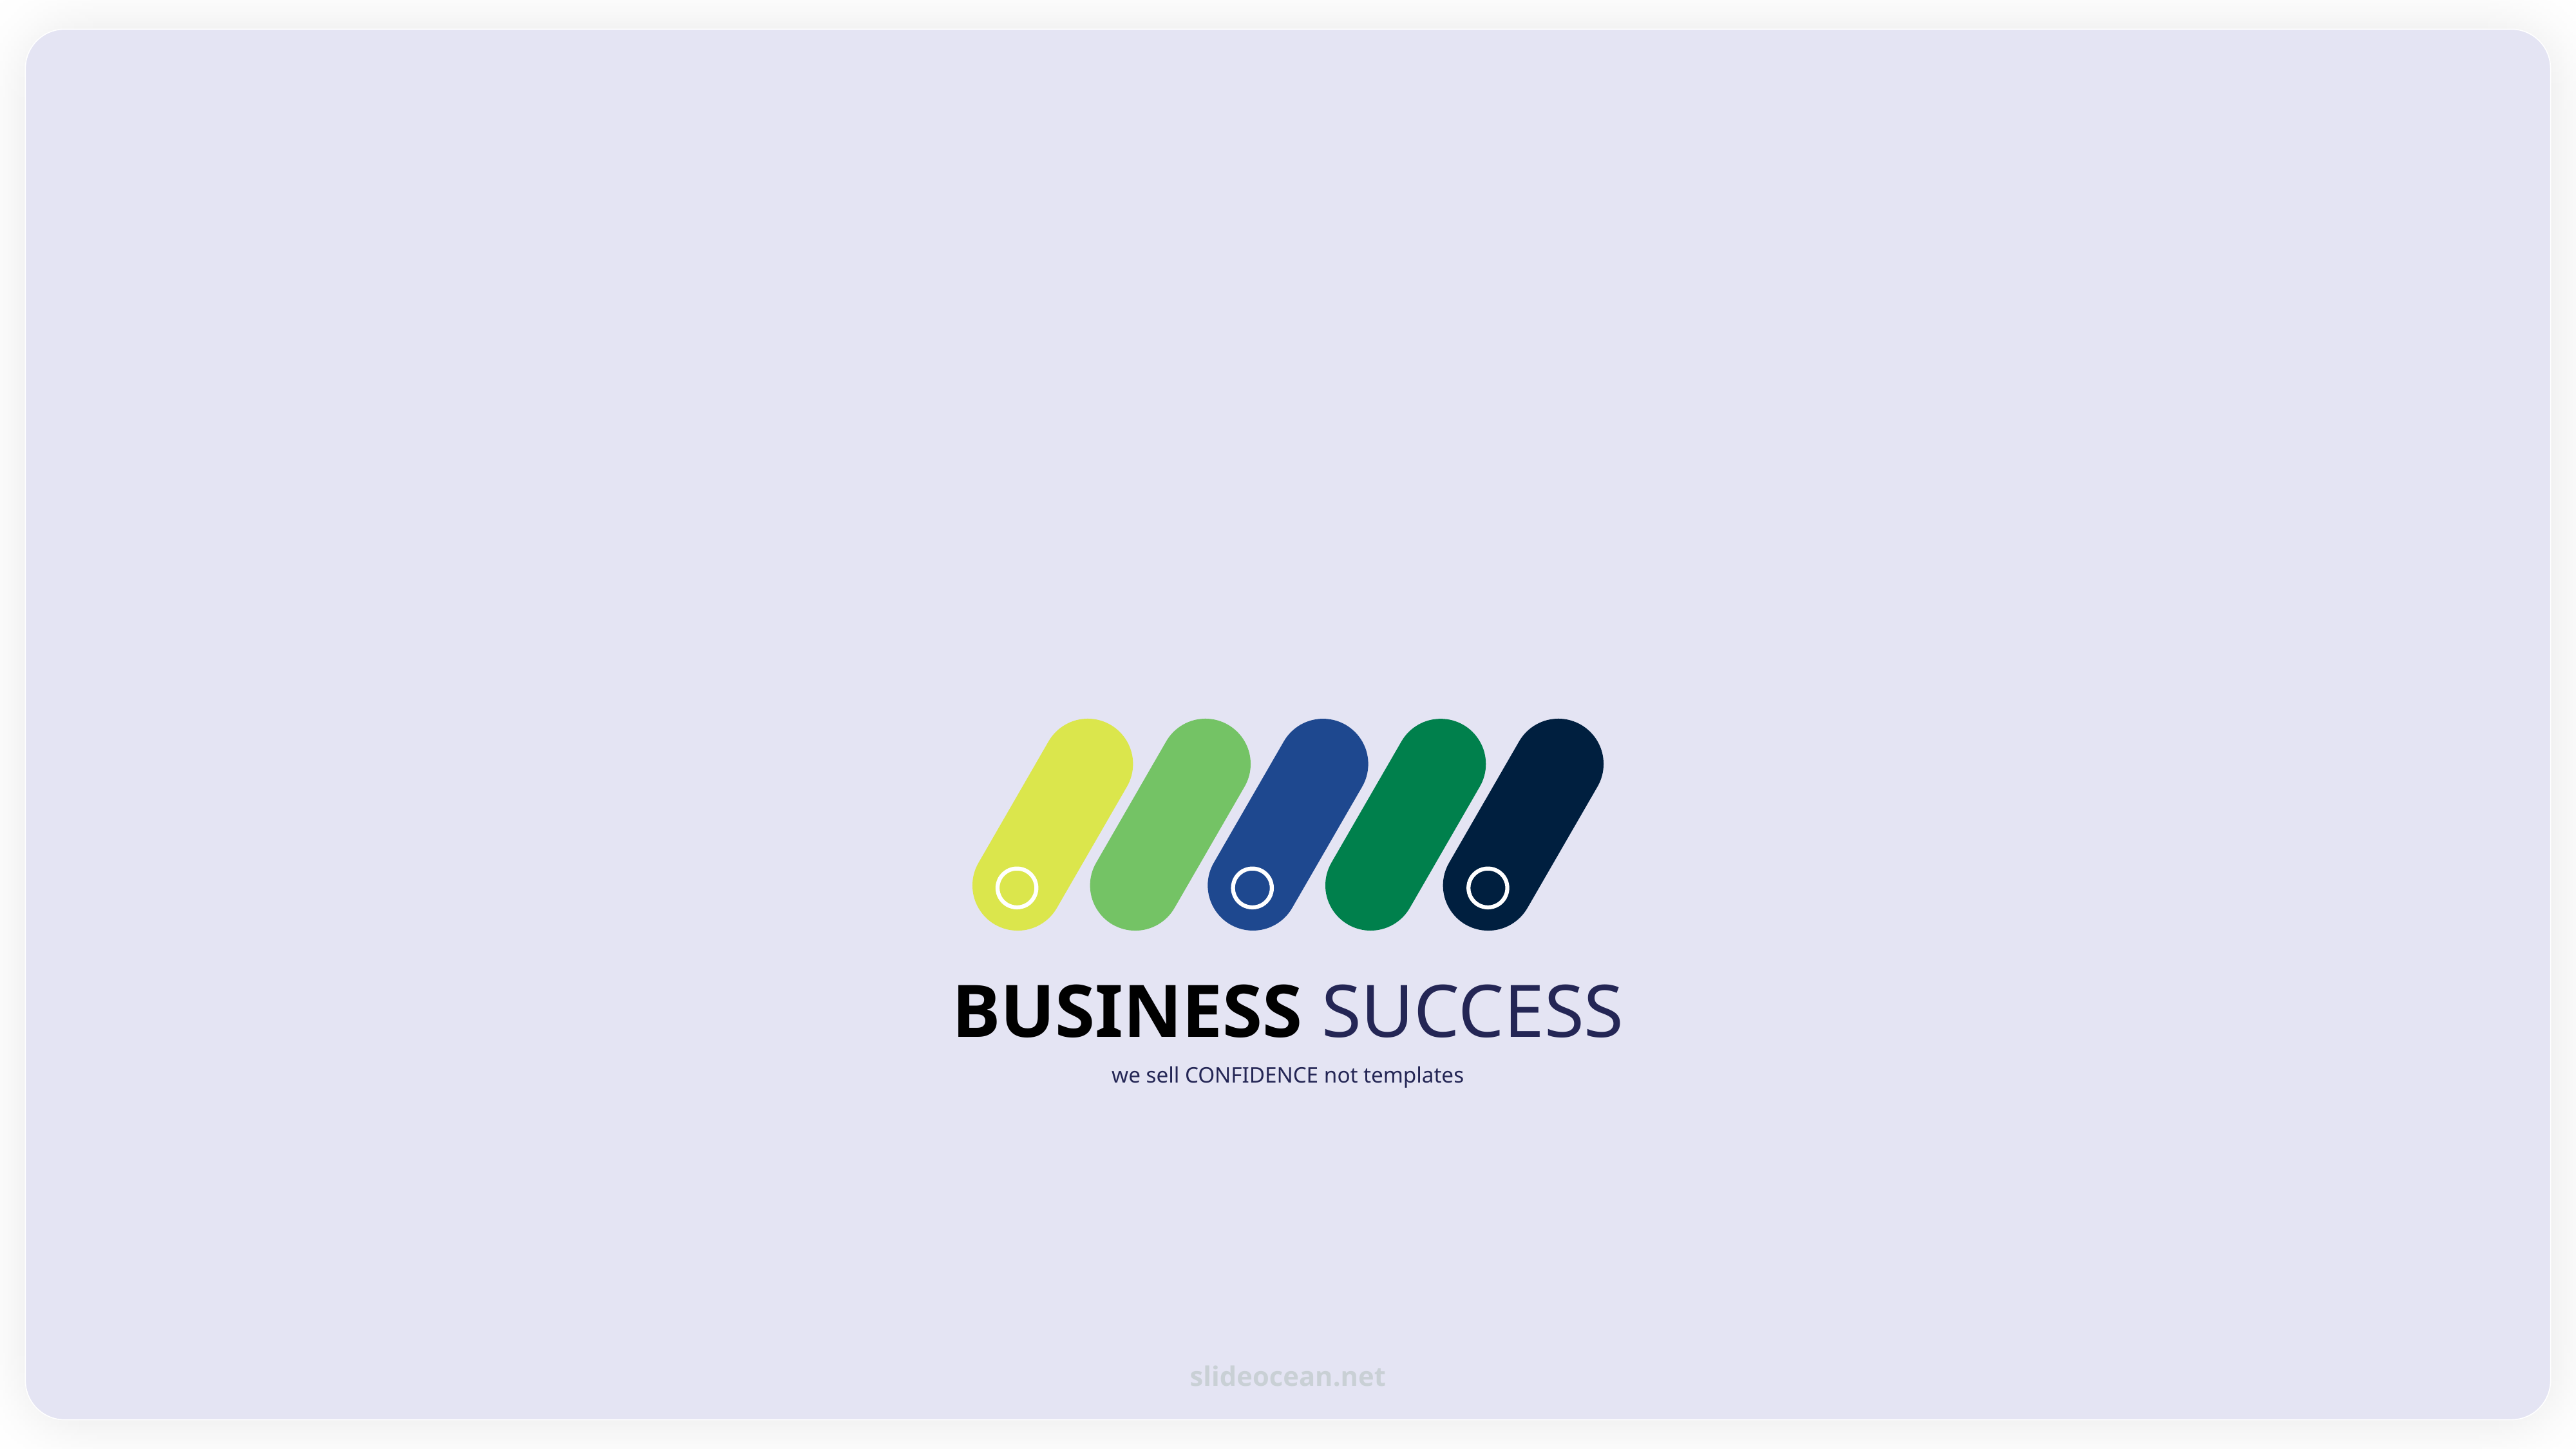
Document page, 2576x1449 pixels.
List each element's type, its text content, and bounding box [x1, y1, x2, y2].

text_box [1206, 717, 1370, 932]
text_box [1442, 717, 1605, 932]
text_box [996, 867, 1037, 909]
text_box [24, 28, 2552, 1421]
text_box [1324, 717, 1487, 932]
text_box [1231, 867, 1273, 909]
text_box slideocean.net [1180, 1354, 1396, 1397]
text_box [971, 717, 1134, 932]
text_box [1089, 717, 1252, 932]
text_box BUSINESS SUCCESS [942, 960, 1634, 1056]
text_box we sell CONFIDENCE not templates [1102, 1057, 1474, 1092]
text_box [1467, 867, 1509, 909]
